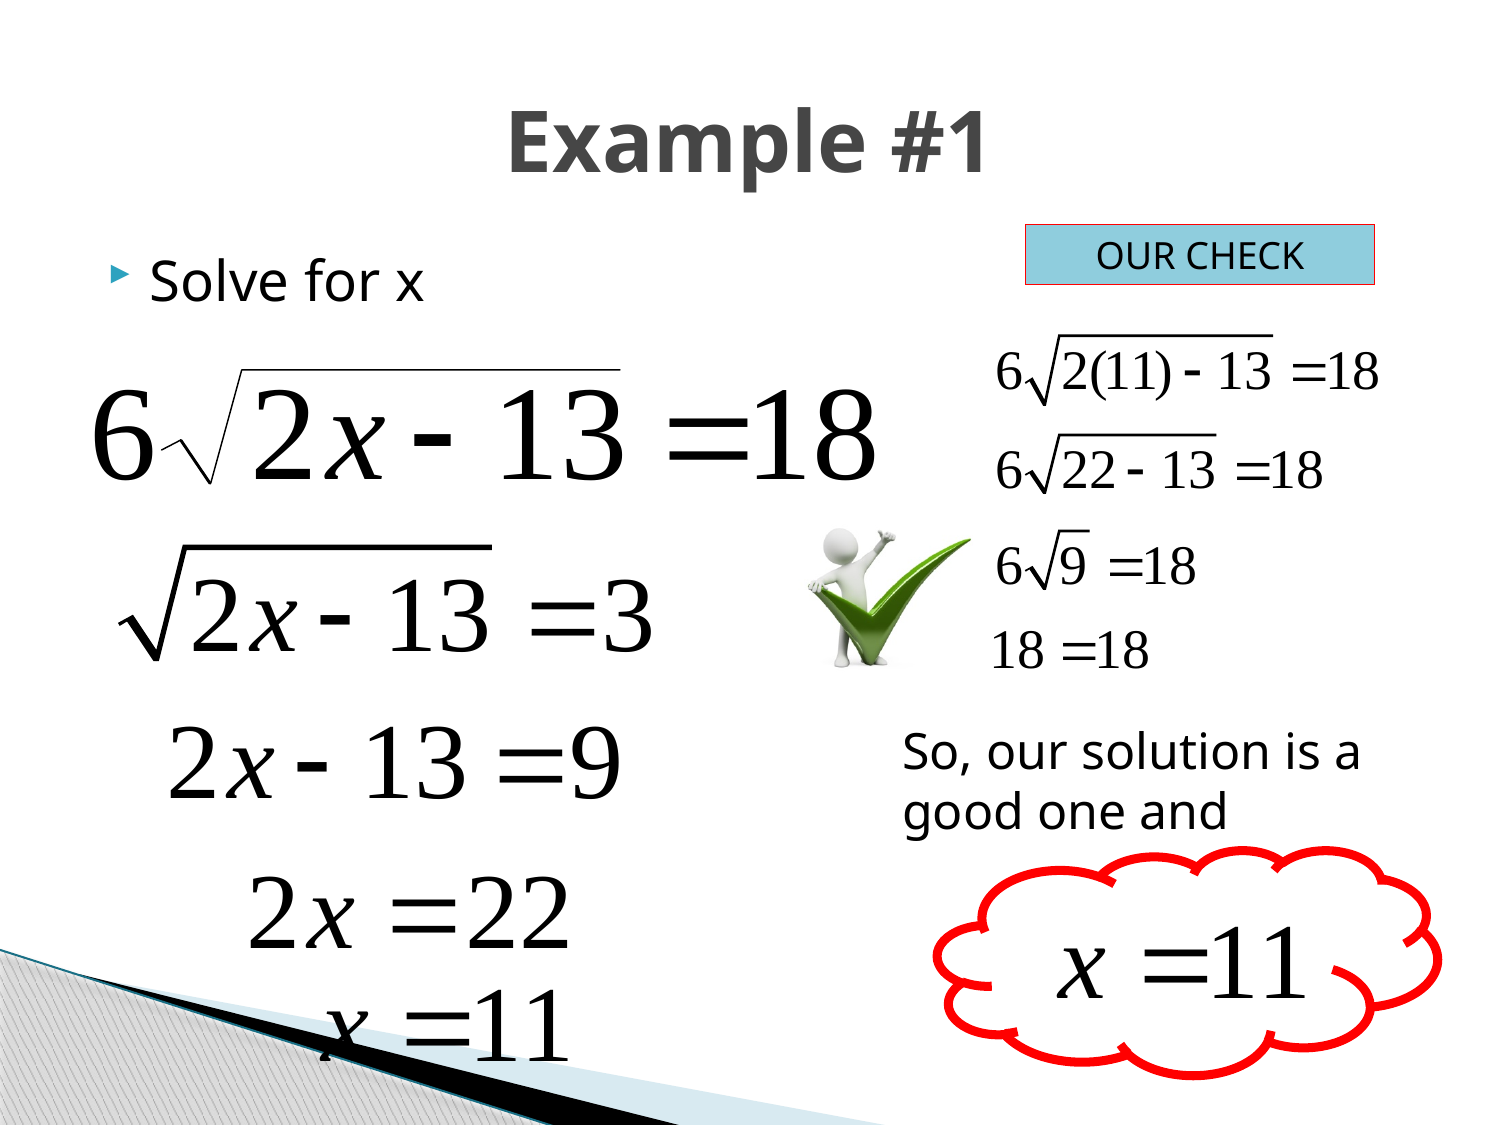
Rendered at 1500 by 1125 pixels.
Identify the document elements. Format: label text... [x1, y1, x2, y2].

text_box So, our solution is a good one and [887, 712, 1388, 848]
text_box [229, 849, 591, 977]
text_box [149, 699, 646, 827]
text_box OUR CHECK [1025, 224, 1375, 285]
text_box [932, 848, 1443, 1081]
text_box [987, 324, 1389, 679]
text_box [1037, 899, 1326, 1027]
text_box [299, 962, 589, 1089]
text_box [87, 362, 879, 492]
picture [787, 524, 976, 676]
title Example #1 [75, 45, 1425, 233]
list Solve for x [75, 237, 1425, 980]
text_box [99, 524, 668, 688]
